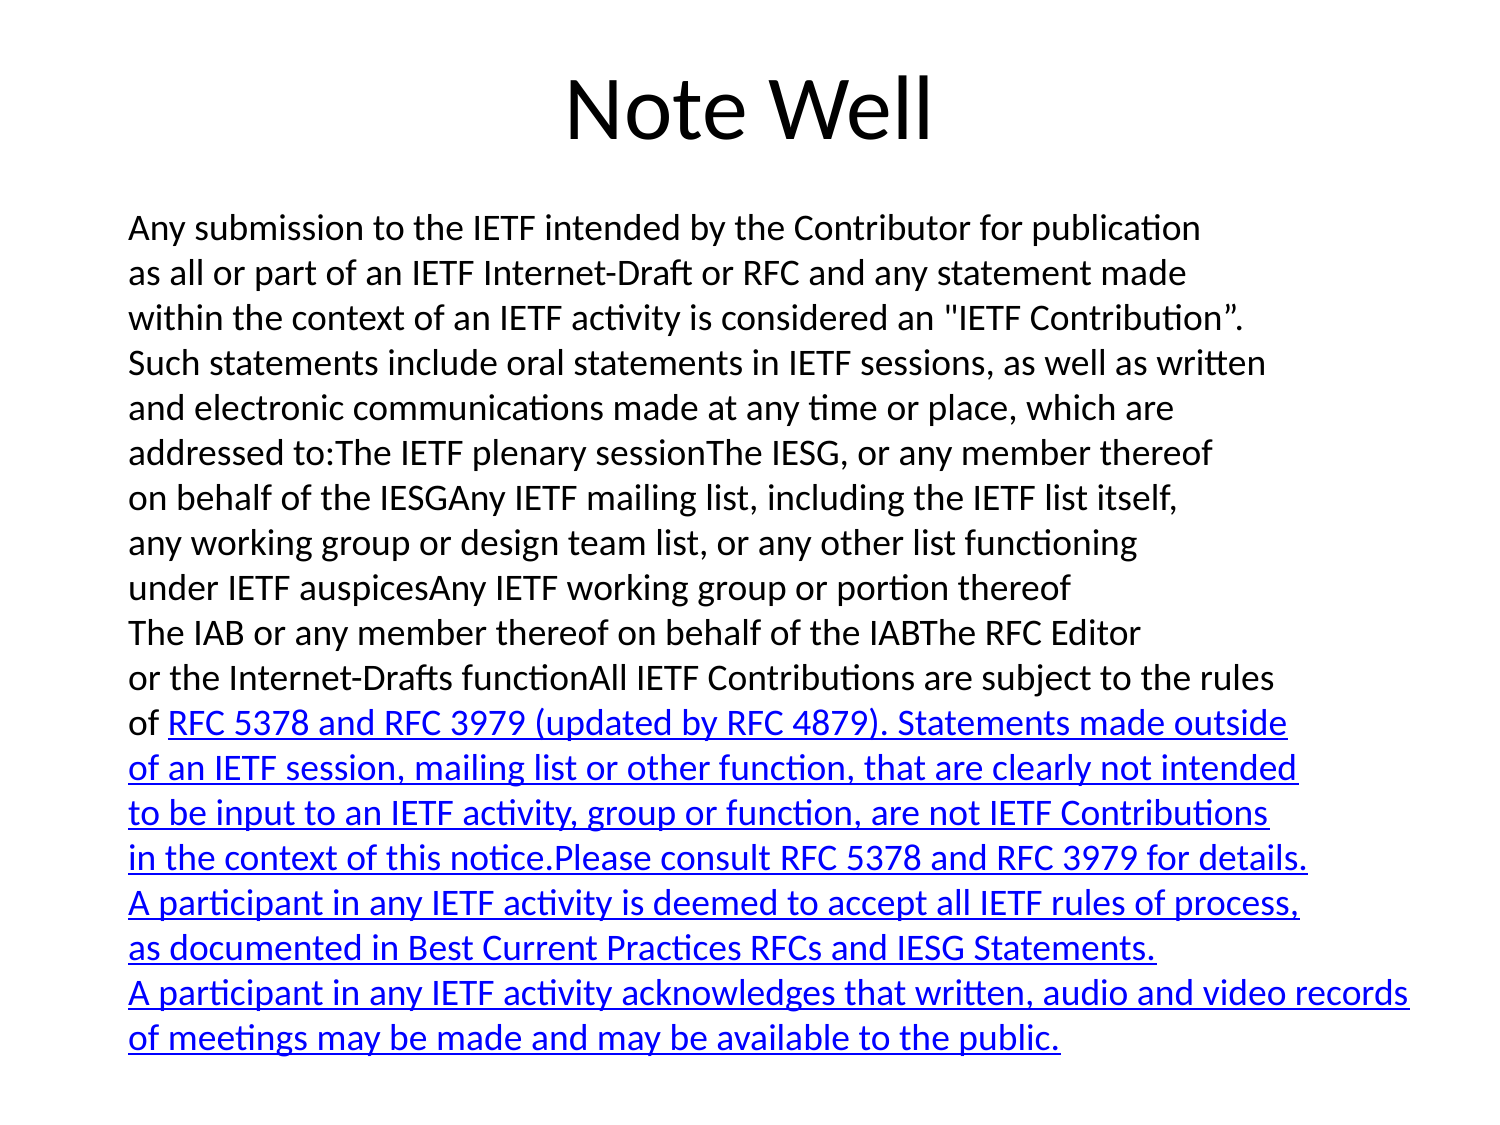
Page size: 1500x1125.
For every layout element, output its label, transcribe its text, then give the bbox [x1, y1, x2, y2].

text_box Any submission to the IETF intended by the Contributor for publication as all or part of an IETF Internet-Draft or RFC and any statement made within the context of an IETF activity is considered an "IETF Contribution”. Such statements include oral statements in IETF sessions, as well as written and electronic communications made at any time or place, which are addressed to:The IETF plenary sessionThe IESG, or any member thereof on behalf of the IESGAny IETF mailing list, including the IETF list itself, any working group or design team list, or any other list functioning under IETF auspicesAny IETF working group or portion thereof The IAB or any member thereof on behalf of the IABThe RFC Editor or the Internet-Drafts functionAll IETF Contributions are subject to the rules of RFC 5378 and RFC 3979 (updated by RFC 4879). Statements made outside of an IETF session, mailing list or other function, that are clearly not intended to be input to an IETF activity, group or function, are not IETF Contributions in the context of this notice.Please consult RFC 5378 and RFC 3979 for details. A participant in any IETF activity is deemed to accept all IETF rules of process, as documented in Best Current Practices RFCs and IESG Statements. A participant in any IETF activity acknowledges that written, audio and video records of meetings may be made and may be available to the public. [113, 195, 1425, 1066]
title Note Well [75, 9, 1425, 197]
